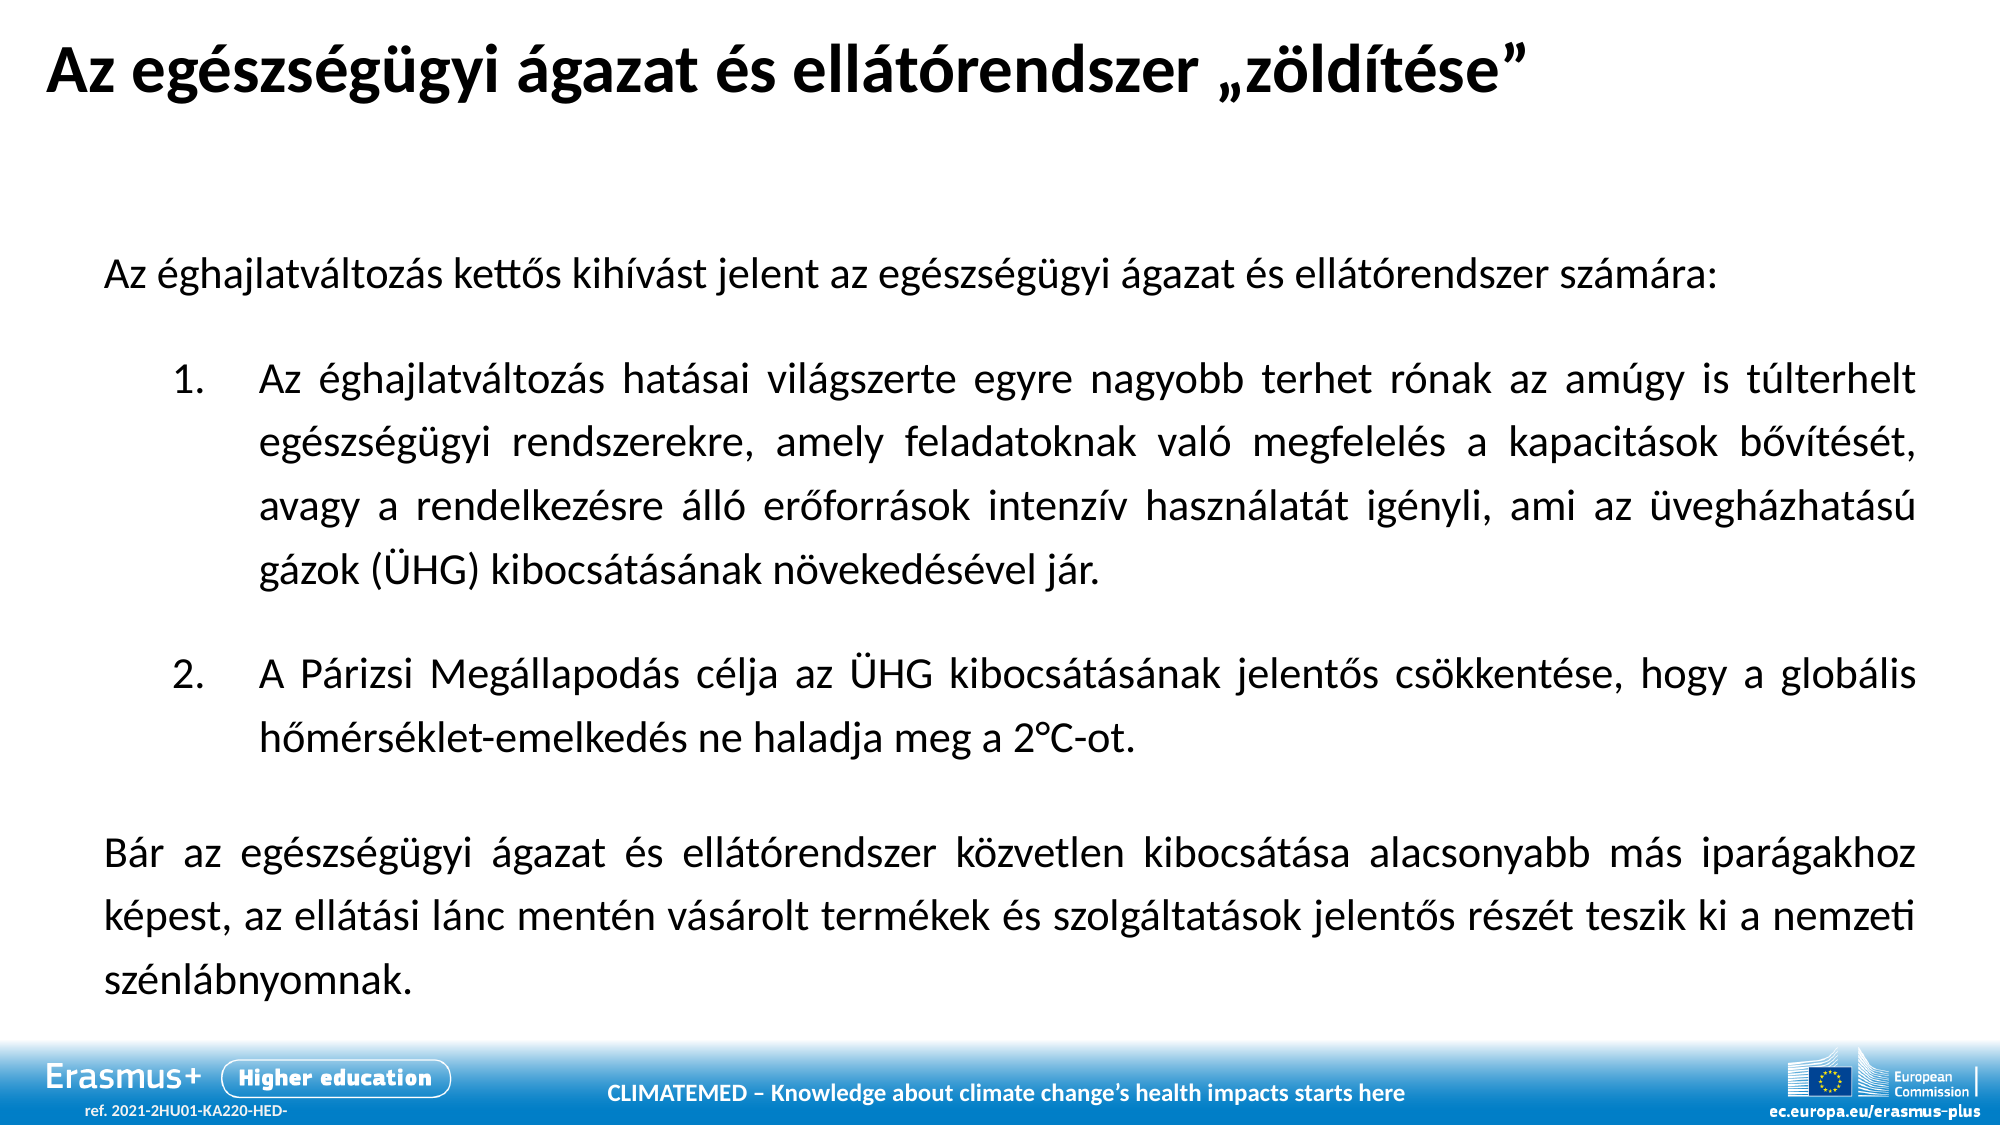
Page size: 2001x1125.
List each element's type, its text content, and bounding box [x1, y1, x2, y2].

picture [0, 899, 2000, 1125]
list Az éghajlatváltozás kettős kihívást jelent az egészségügyi ágazat és ellátórendszer számára: Az éghajlatváltozás hatásai világszerte egyre nagyobb terhet rónak az amúgy is túlterhelt egészségügyi rendszerekre, amely feladatoknak való megfelelés a kapacitások bővítését, avagy a rendelkezésre álló erőforrások intenzív használatát igényli, ami az üvegházhatású gázok (ÜHG) kibocsátásának növekedésével jár. A Párizsi Megállapodás célja az ÜHG kibocsátásának jelentős csökkentése, hogy a globális hőmérséklet-emelkedés ne haladja meg a 2°C-ot. Bár az egészségügyi ágazat és ellátórendszer közvetlen kibocsátása alacsonyabb más iparágakhoz képest, az ellátási lánc mentén vásárolt termékek és szolgáltatások jelentős részét teszik ki a nemzeti szénlábnyomnak. [81, 226, 1934, 1015]
title Az egészségügyi ágazat és ellátórendszer „zöldítése” [31, 25, 1984, 116]
